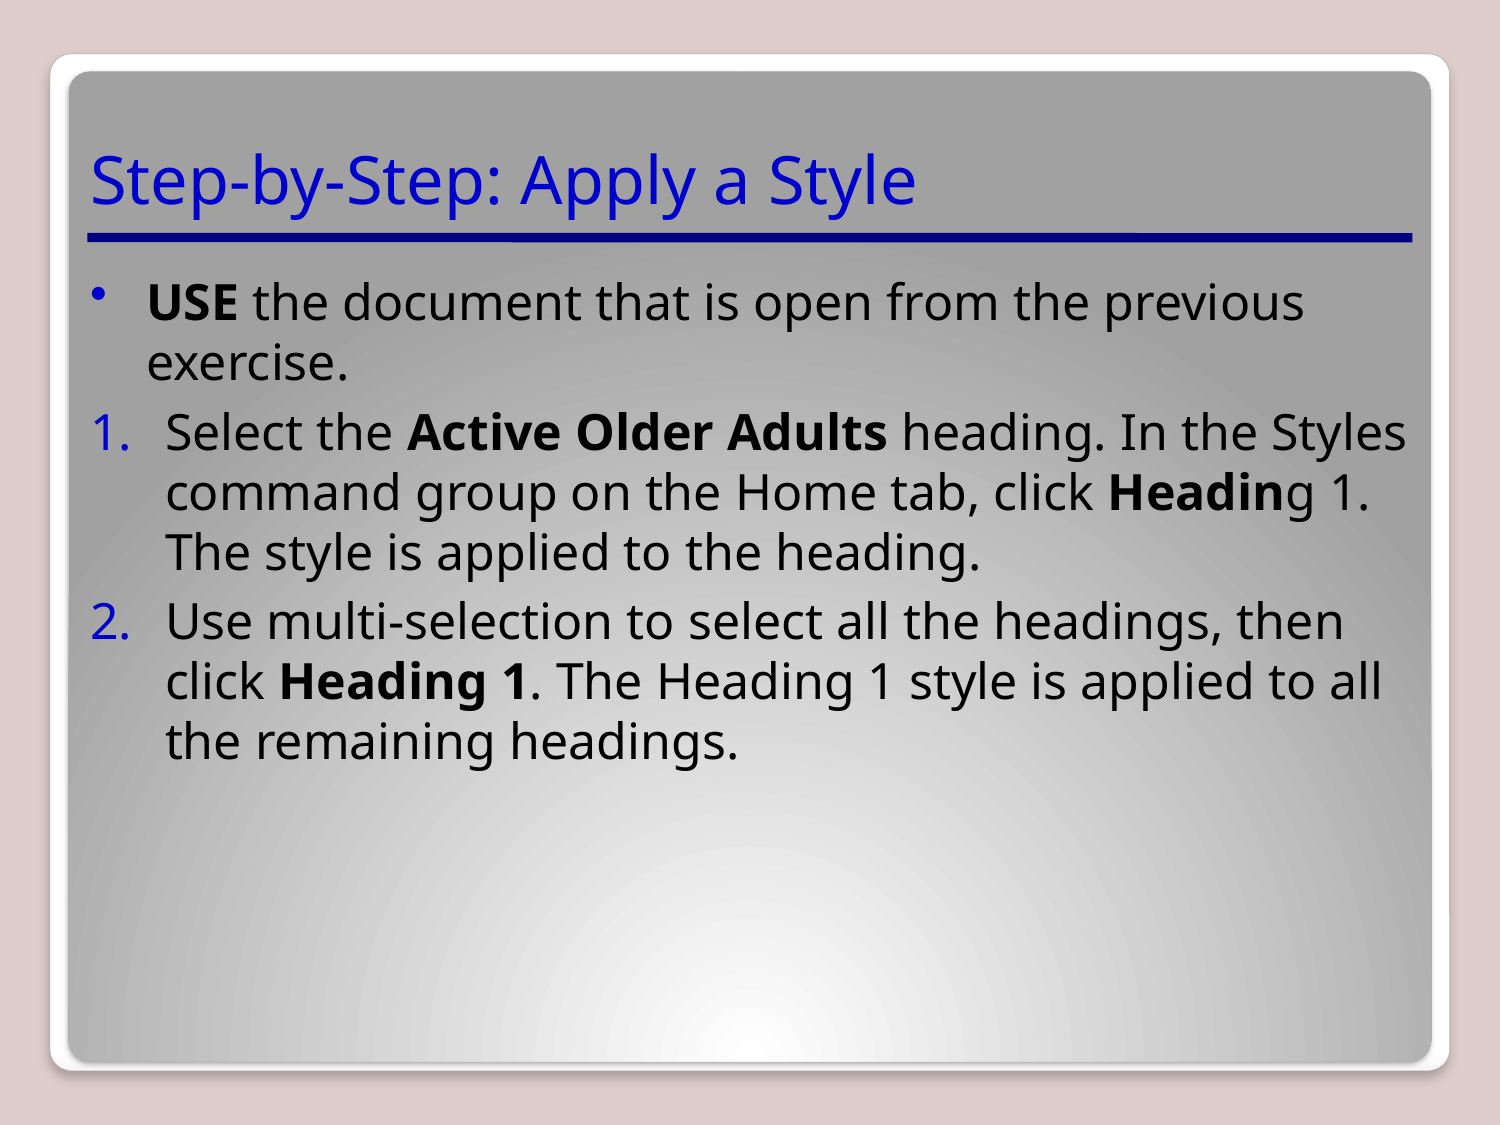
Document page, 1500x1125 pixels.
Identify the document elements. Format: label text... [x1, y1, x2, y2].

list USE the document that is open from the previous exercise. Select the Active Older Adults heading. In the Styles command group on the Home tab, click Heading 1. The style is applied to the heading. Use multi-selection to select all the headings, then click Heading 1. The Heading 1 style is applied to all the remaining headings. [74, 262, 1426, 1063]
title Step-by-Step: Apply a Style [74, 74, 1426, 226]
